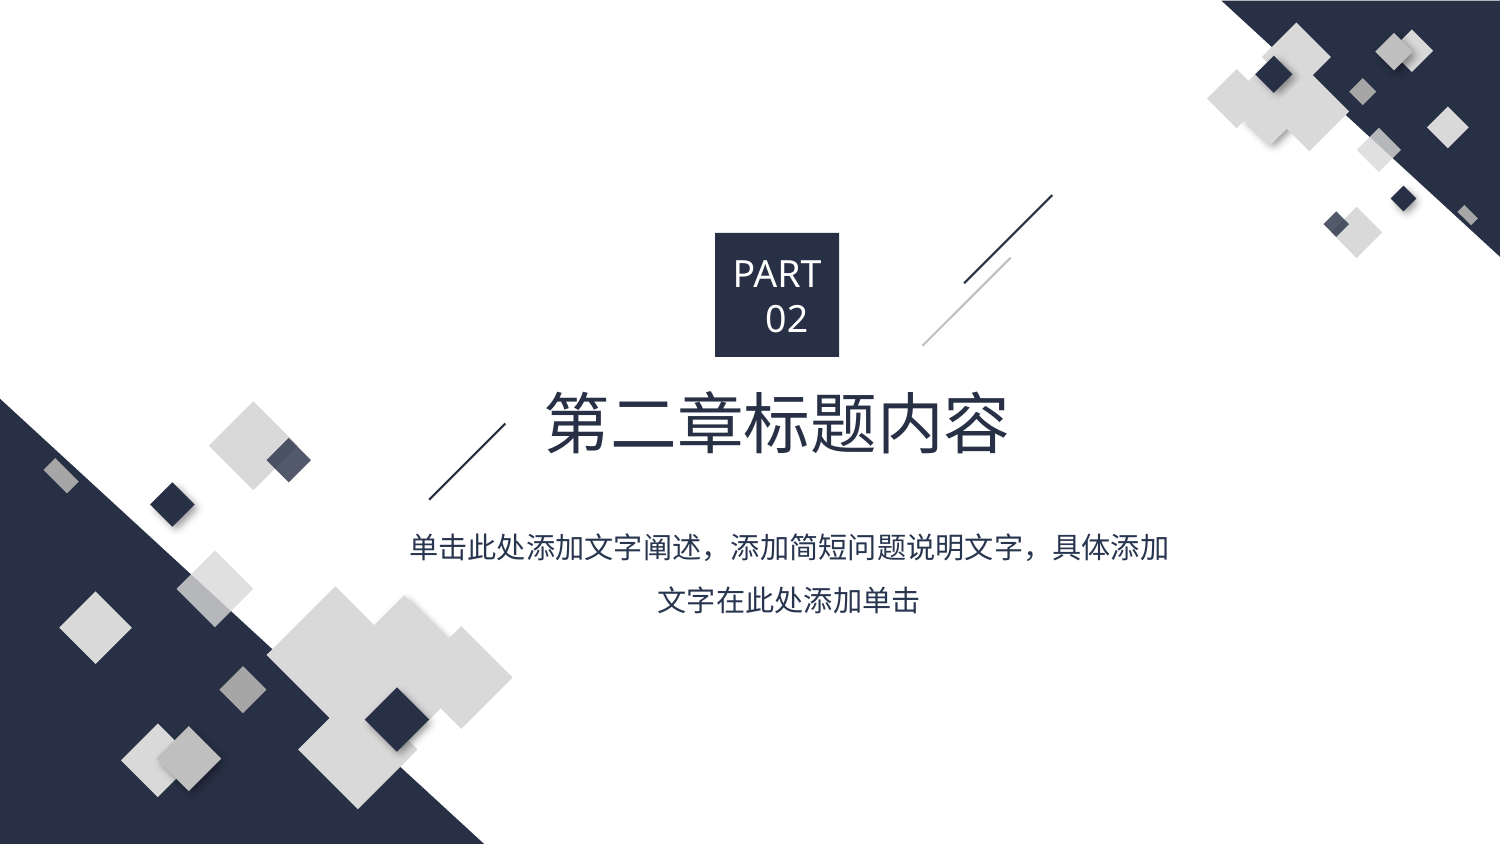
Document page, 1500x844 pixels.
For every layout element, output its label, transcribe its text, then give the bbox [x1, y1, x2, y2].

text_box PART 02 [713, 231, 841, 359]
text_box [428, 423, 506, 500]
text_box 第二章标题内容 [477, 374, 1187, 470]
text_box 单击此处添加文字阐述，添加简短问题说明文字，具体添加文字在此处添加单击 [478, 504, 1187, 625]
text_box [922, 194, 1053, 347]
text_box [22, 372, 474, 844]
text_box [1229, 0, 1490, 275]
